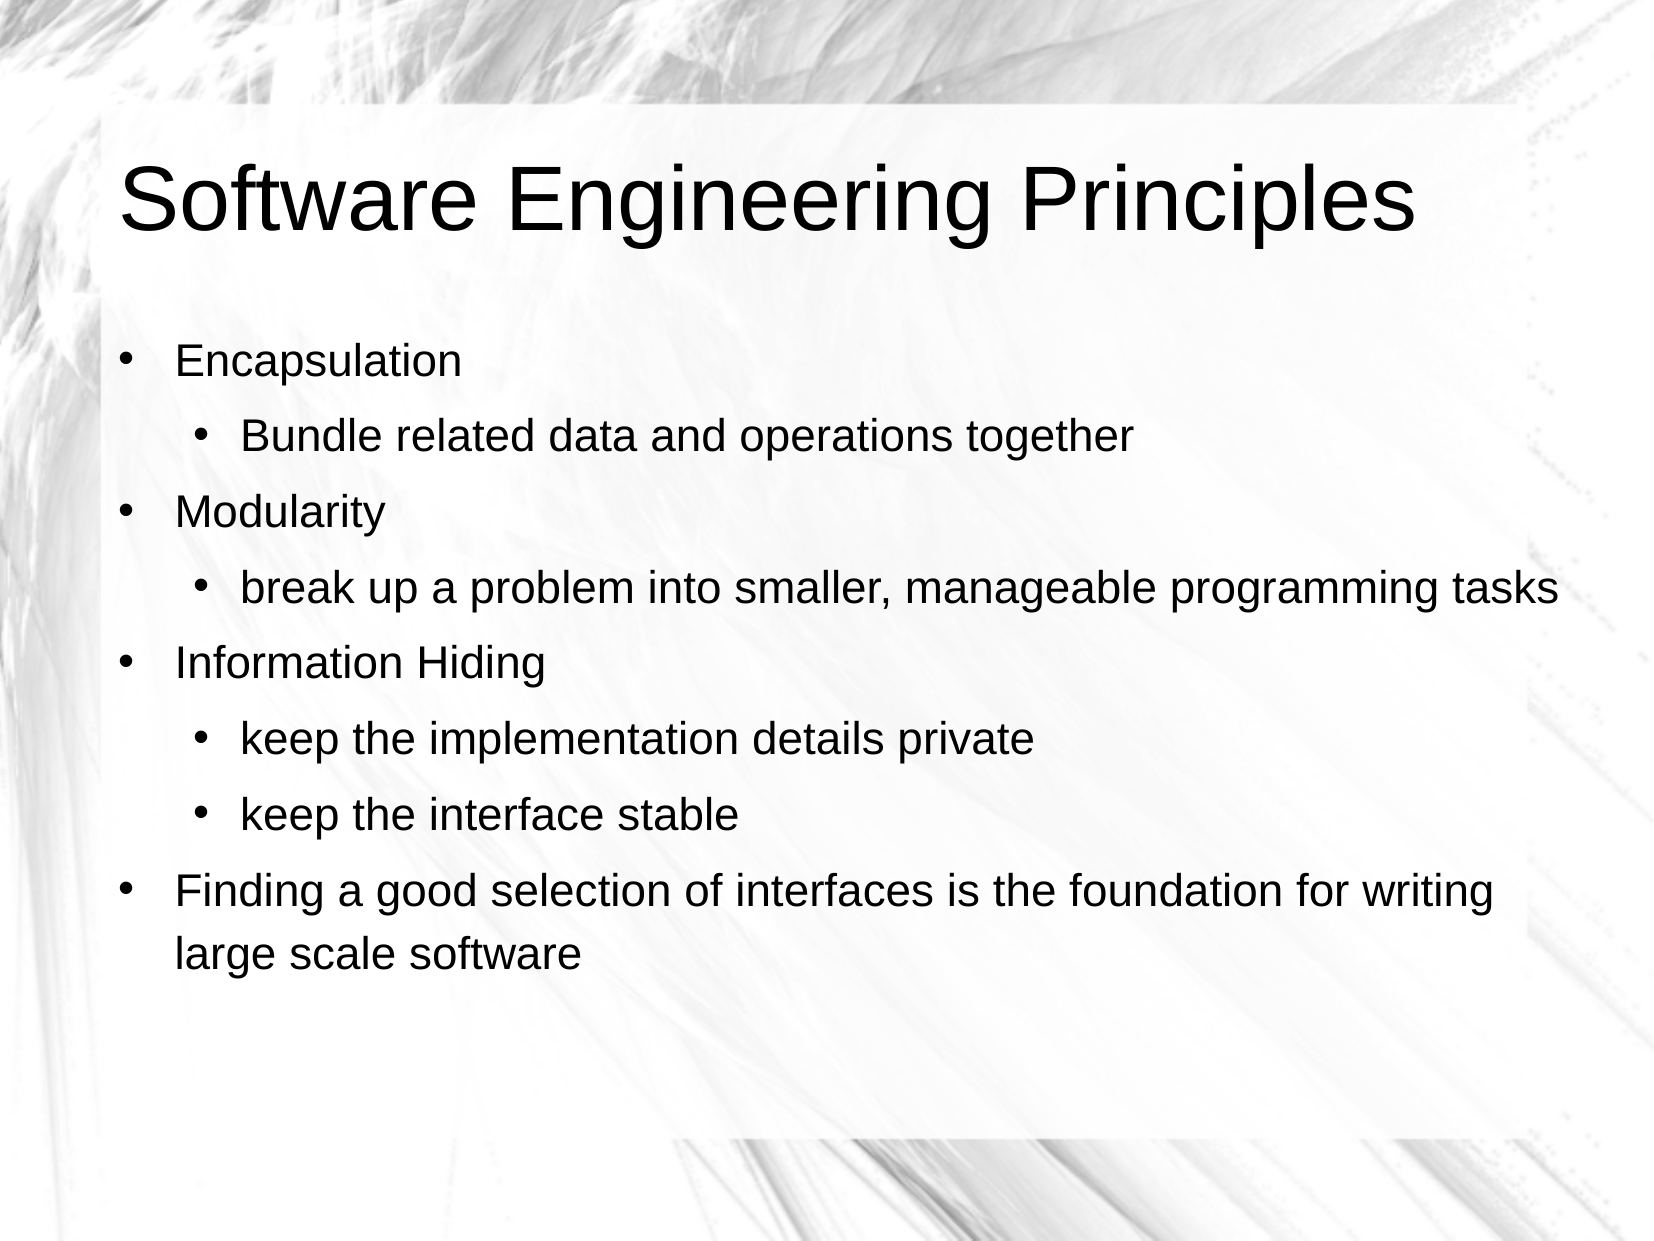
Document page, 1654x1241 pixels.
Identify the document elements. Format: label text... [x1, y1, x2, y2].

list Encapsulation Bundle related data and operations together Modularity break up a problem into smaller, manageable programming tasks Information Hiding keep the implementation details private keep the interface stable Finding a good selection of interfaces is the foundation for writing large scale software [118, 319, 1571, 1109]
title Software Engineering Principles [118, 112, 1506, 281]
picture [0, 0, 1654, 1241]
